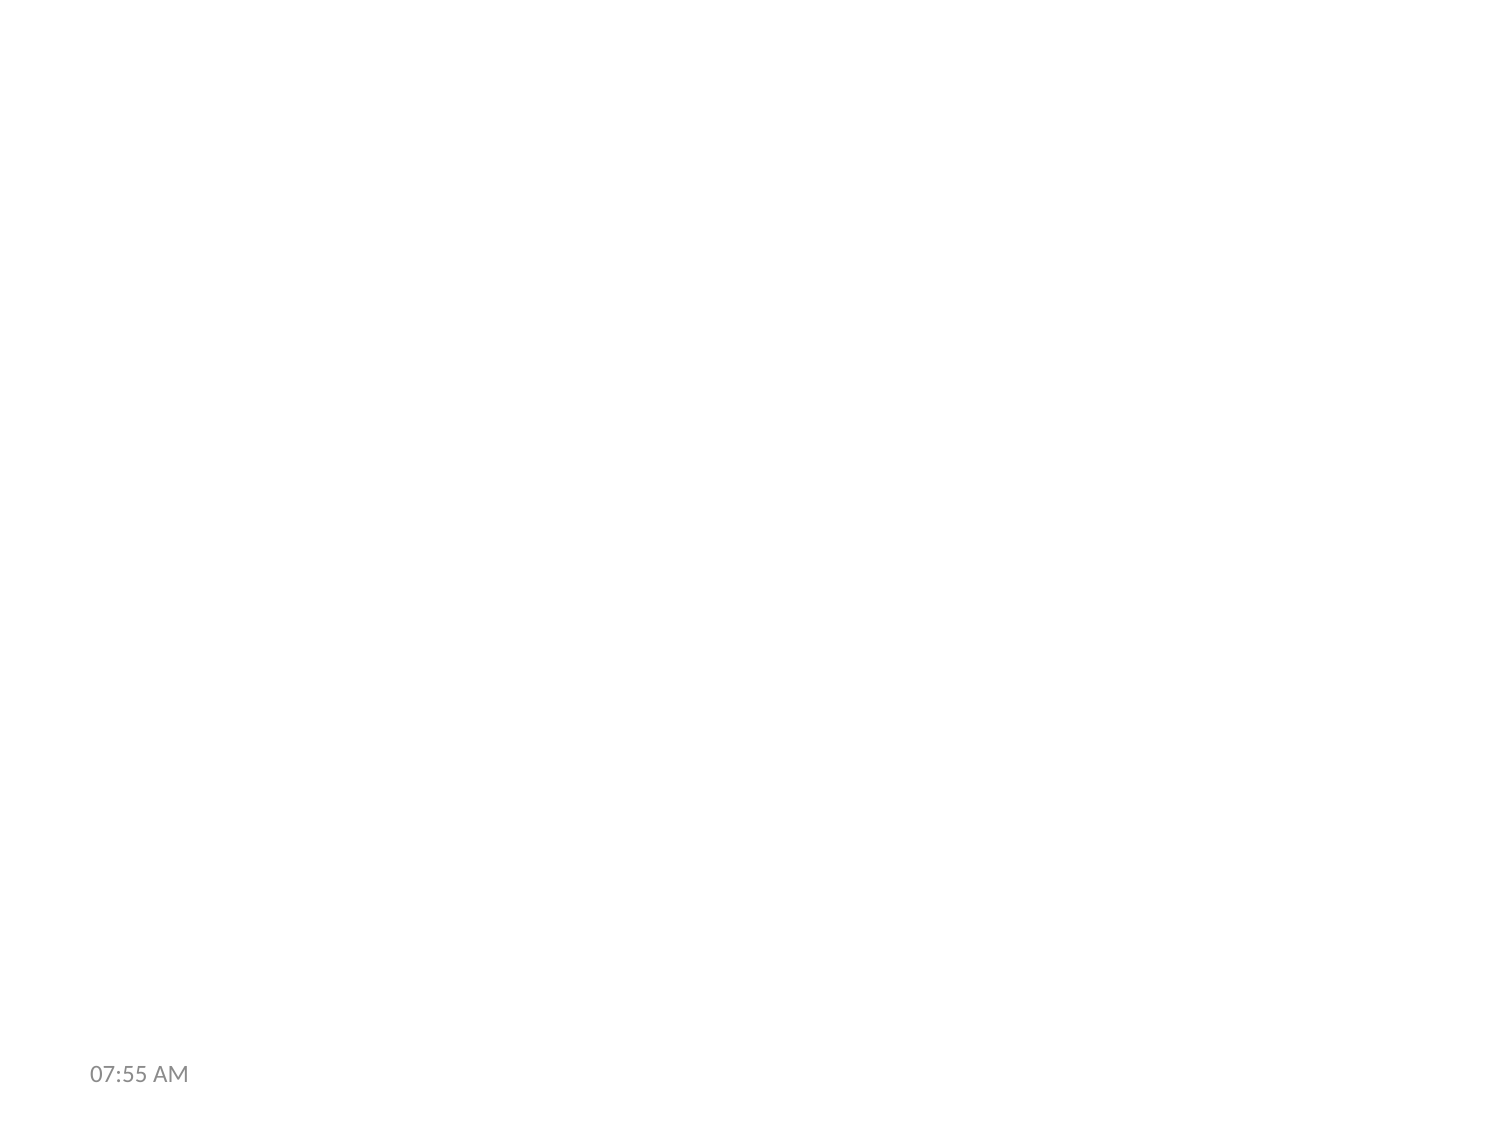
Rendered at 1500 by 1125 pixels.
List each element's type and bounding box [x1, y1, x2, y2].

slide_number [75, 1042, 425, 1103]
